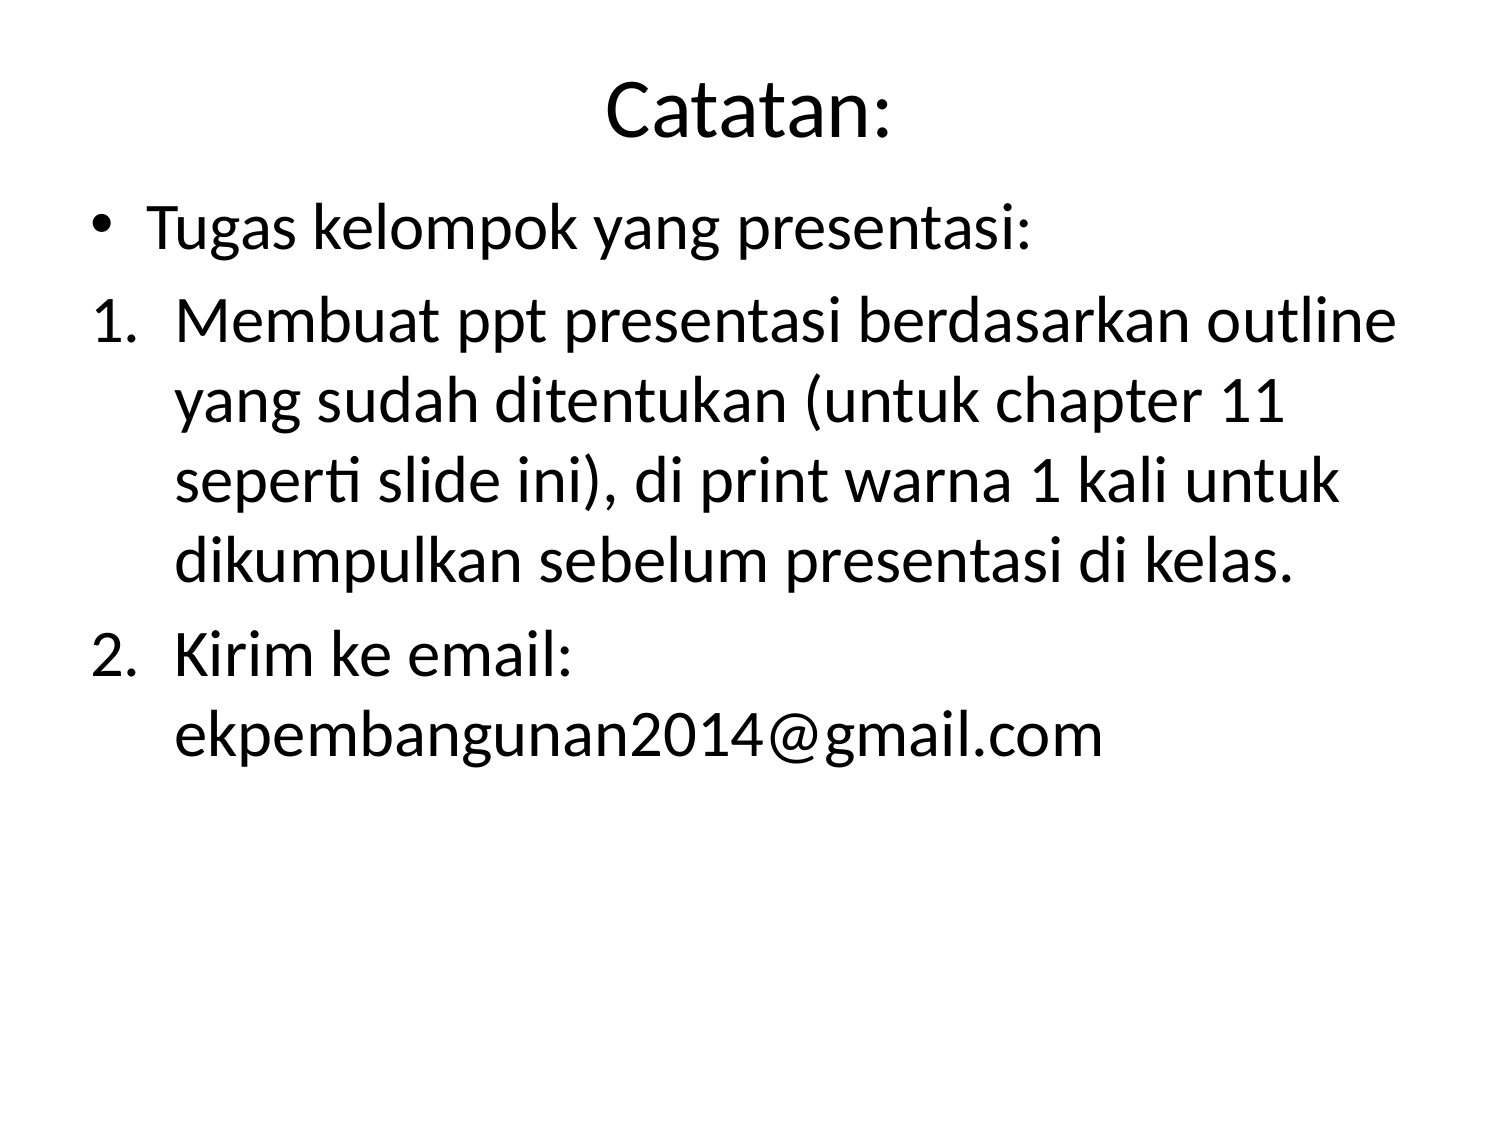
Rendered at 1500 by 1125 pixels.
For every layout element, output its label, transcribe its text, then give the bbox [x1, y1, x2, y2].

title Catatan: [75, 45, 1425, 163]
list Tugas kelompok yang presentasi: Membuat ppt presentasi berdasarkan outline yang sudah ditentukan (untuk chapter 11 seperti slide ini), di print warna 1 kali untuk dikumpulkan sebelum presentasi di kelas. Kirim ke email: ekpembangunan2014@gmail.com [75, 174, 1425, 1005]
